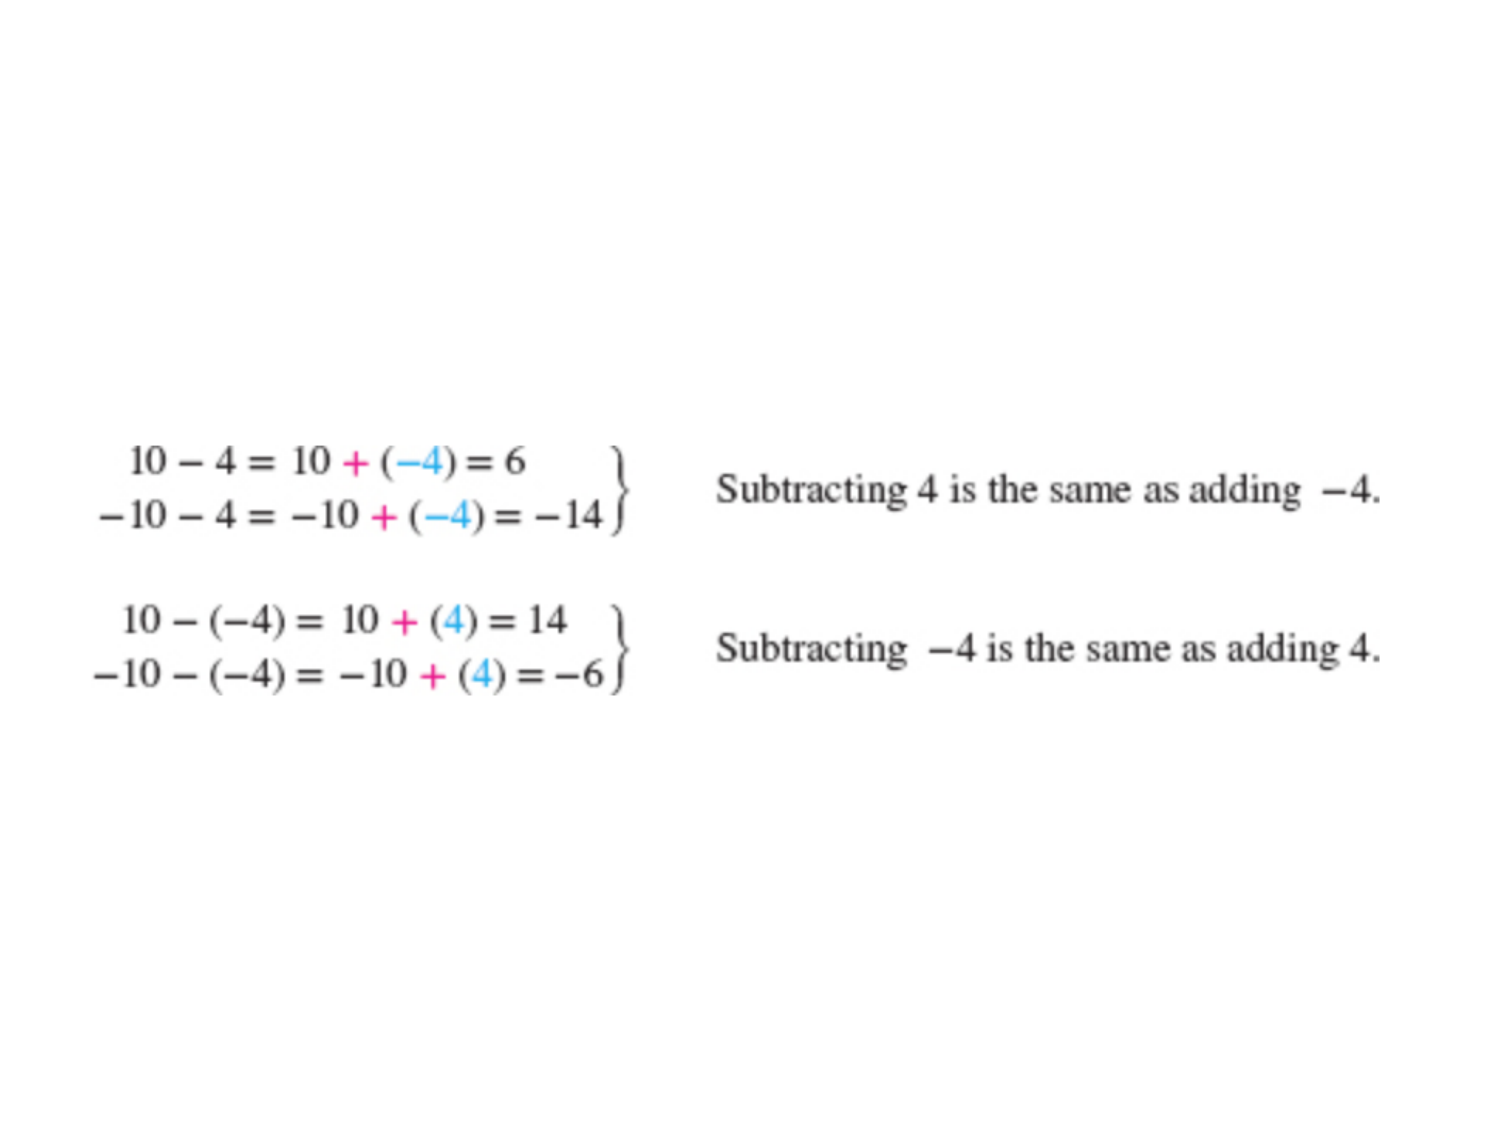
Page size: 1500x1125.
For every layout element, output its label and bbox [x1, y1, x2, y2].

list [74, 195, 1426, 939]
